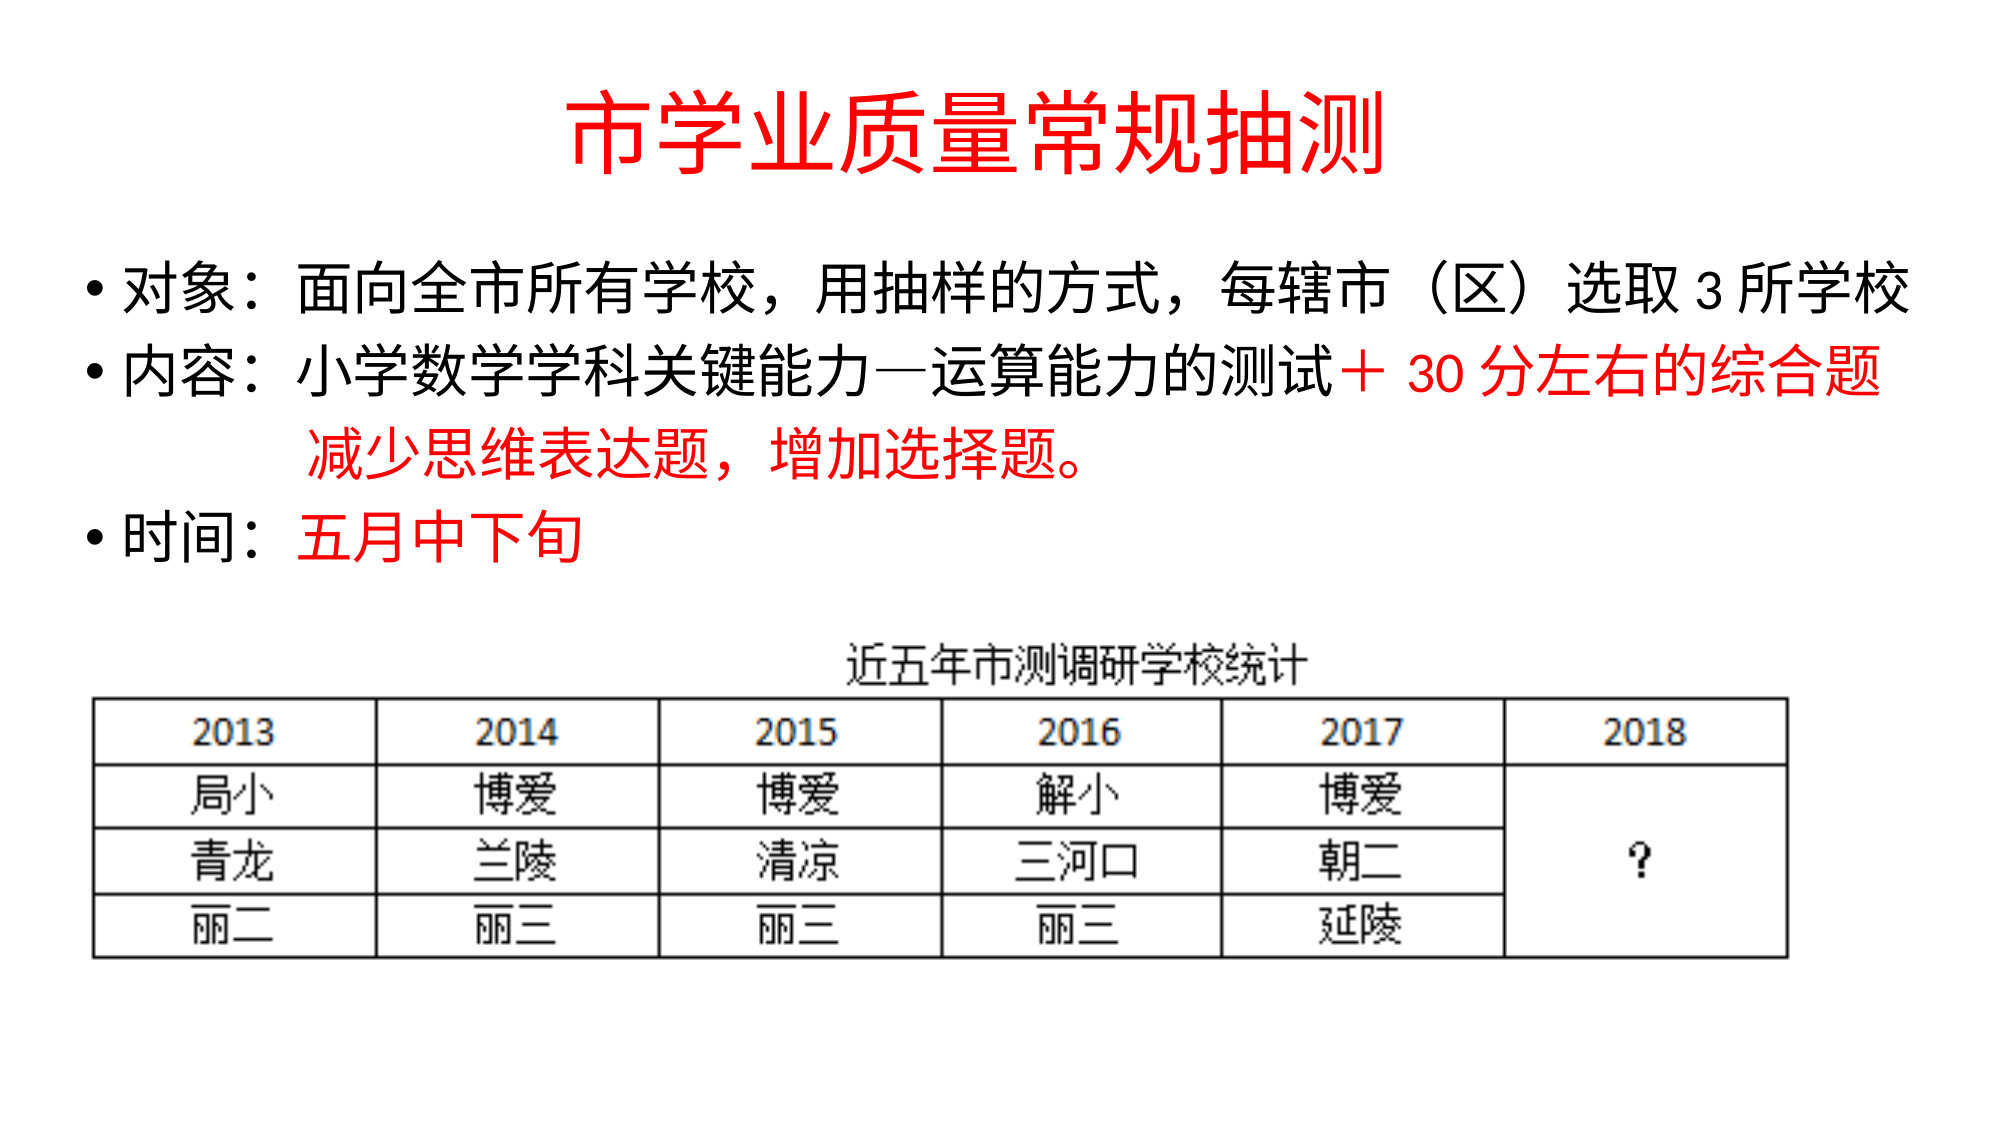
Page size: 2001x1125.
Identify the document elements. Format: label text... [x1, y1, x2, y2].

picture [69, 641, 1844, 990]
list 对象：面向全市所有学校，用抽样的方式，每辖市（区）选取3所学校 内容：小学数学学科关键能力—运算能力的测试＋30分左右的综合题 减少思维表达题，增加选择题。 时间：五月中下旬 [69, 252, 1931, 588]
title 市学业质量常规抽测 [198, 72, 1753, 203]
